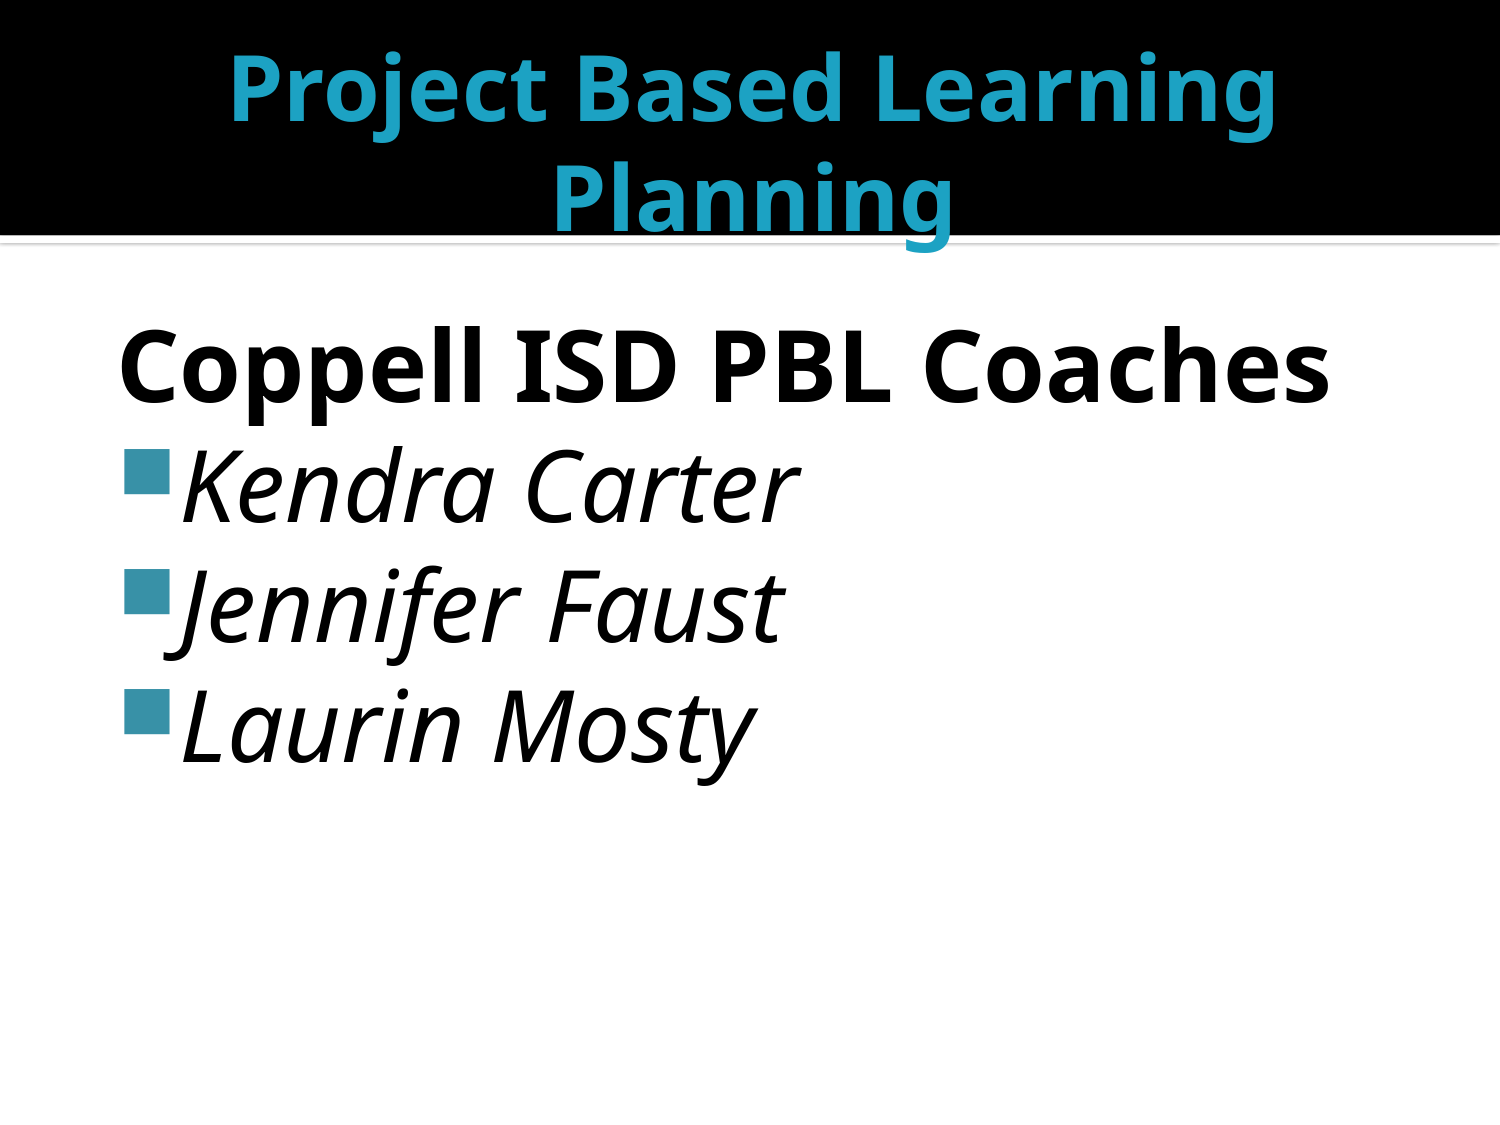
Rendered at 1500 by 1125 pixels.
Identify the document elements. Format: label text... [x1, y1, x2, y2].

list Coppell ISD PBL Coaches Kendra Carter Jennifer Faust Laurin Mosty [87, 287, 1438, 1047]
title Project Based Learning Planning [75, 37, 1425, 243]
